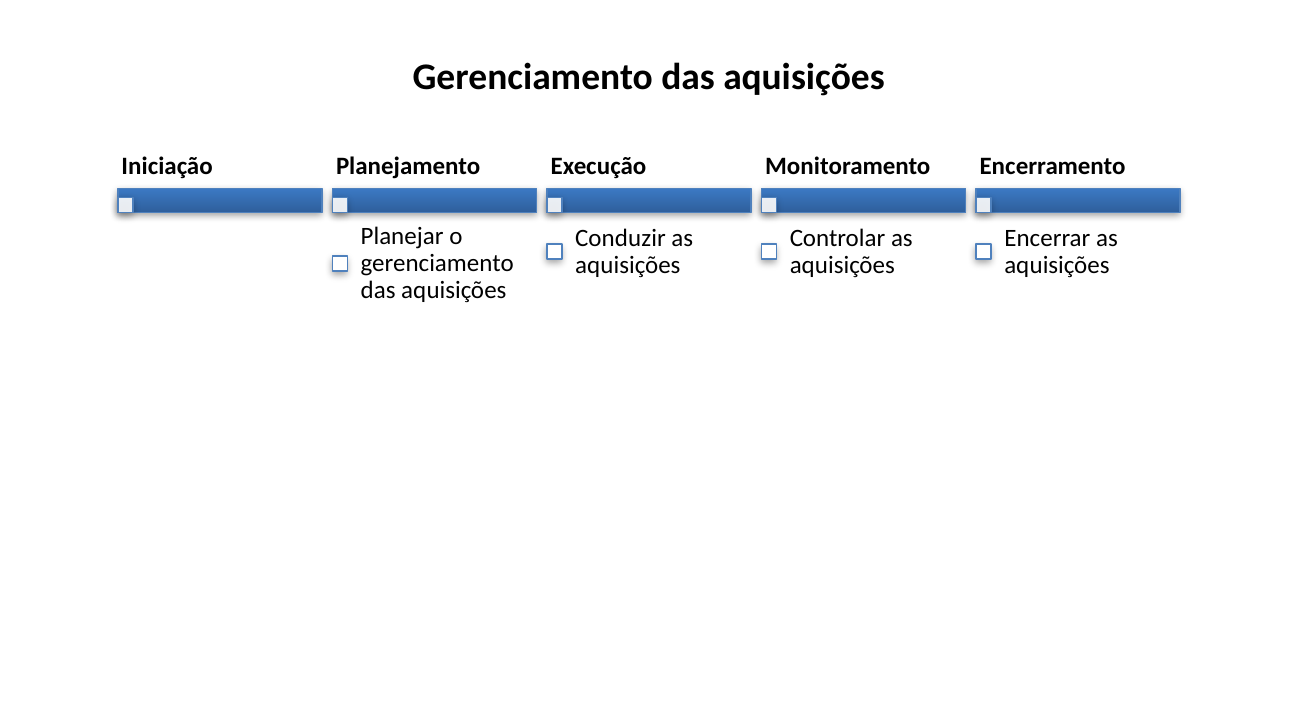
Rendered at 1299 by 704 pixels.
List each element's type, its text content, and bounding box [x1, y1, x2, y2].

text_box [117, 144, 1181, 305]
text_box Gerenciamento das aquisições [0, 44, 1299, 106]
